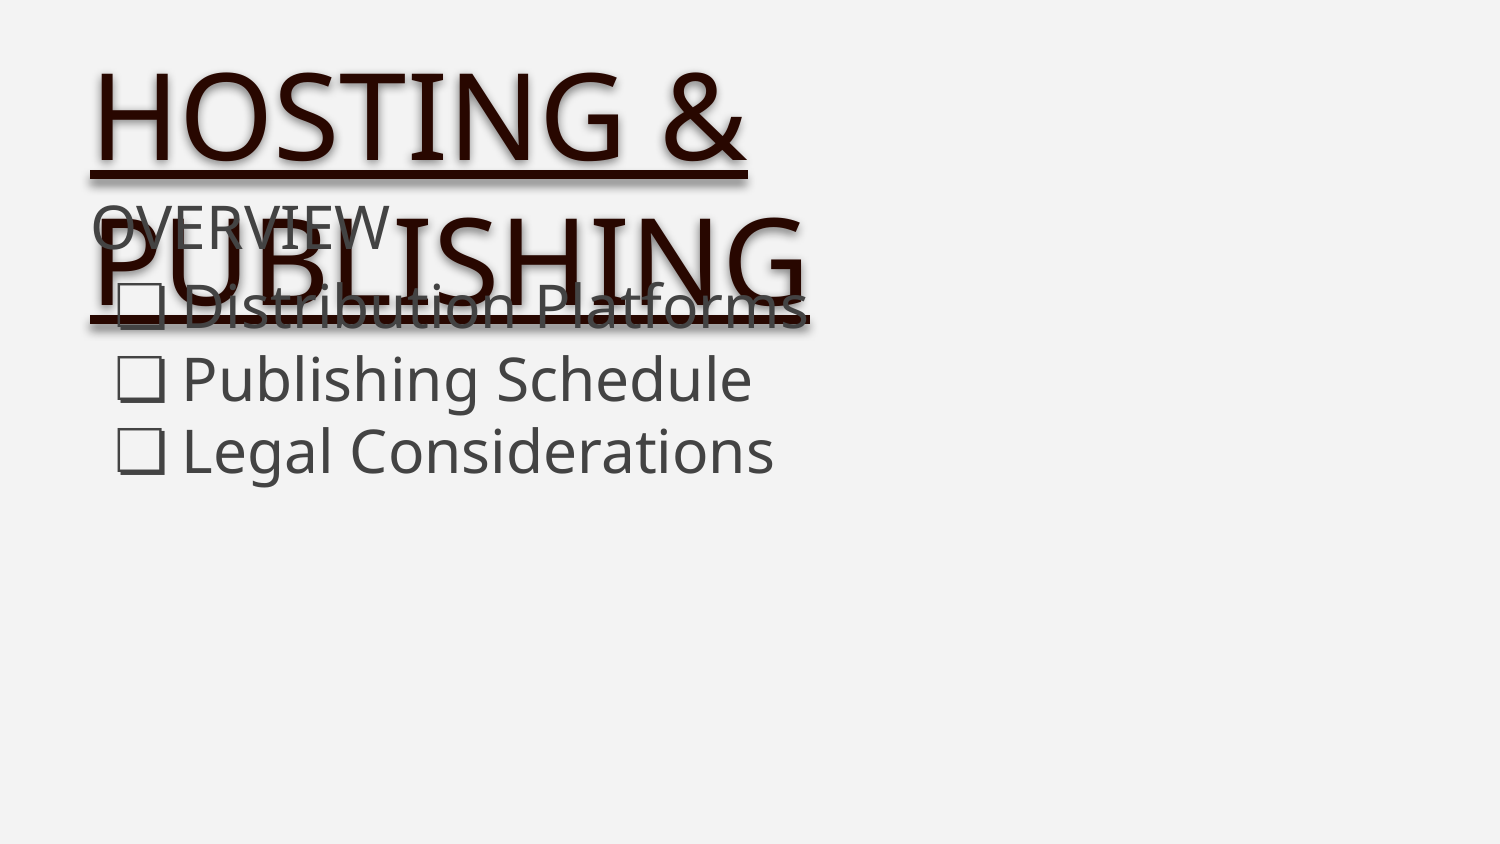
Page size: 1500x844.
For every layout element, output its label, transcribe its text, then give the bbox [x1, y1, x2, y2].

text_box Distribution Platforms Publishing Schedule Legal Considerations [91, 253, 1425, 844]
text_box OVERVIEW [75, 174, 1425, 247]
text_box HOSTING & PUBLISHING [75, 24, 1425, 174]
